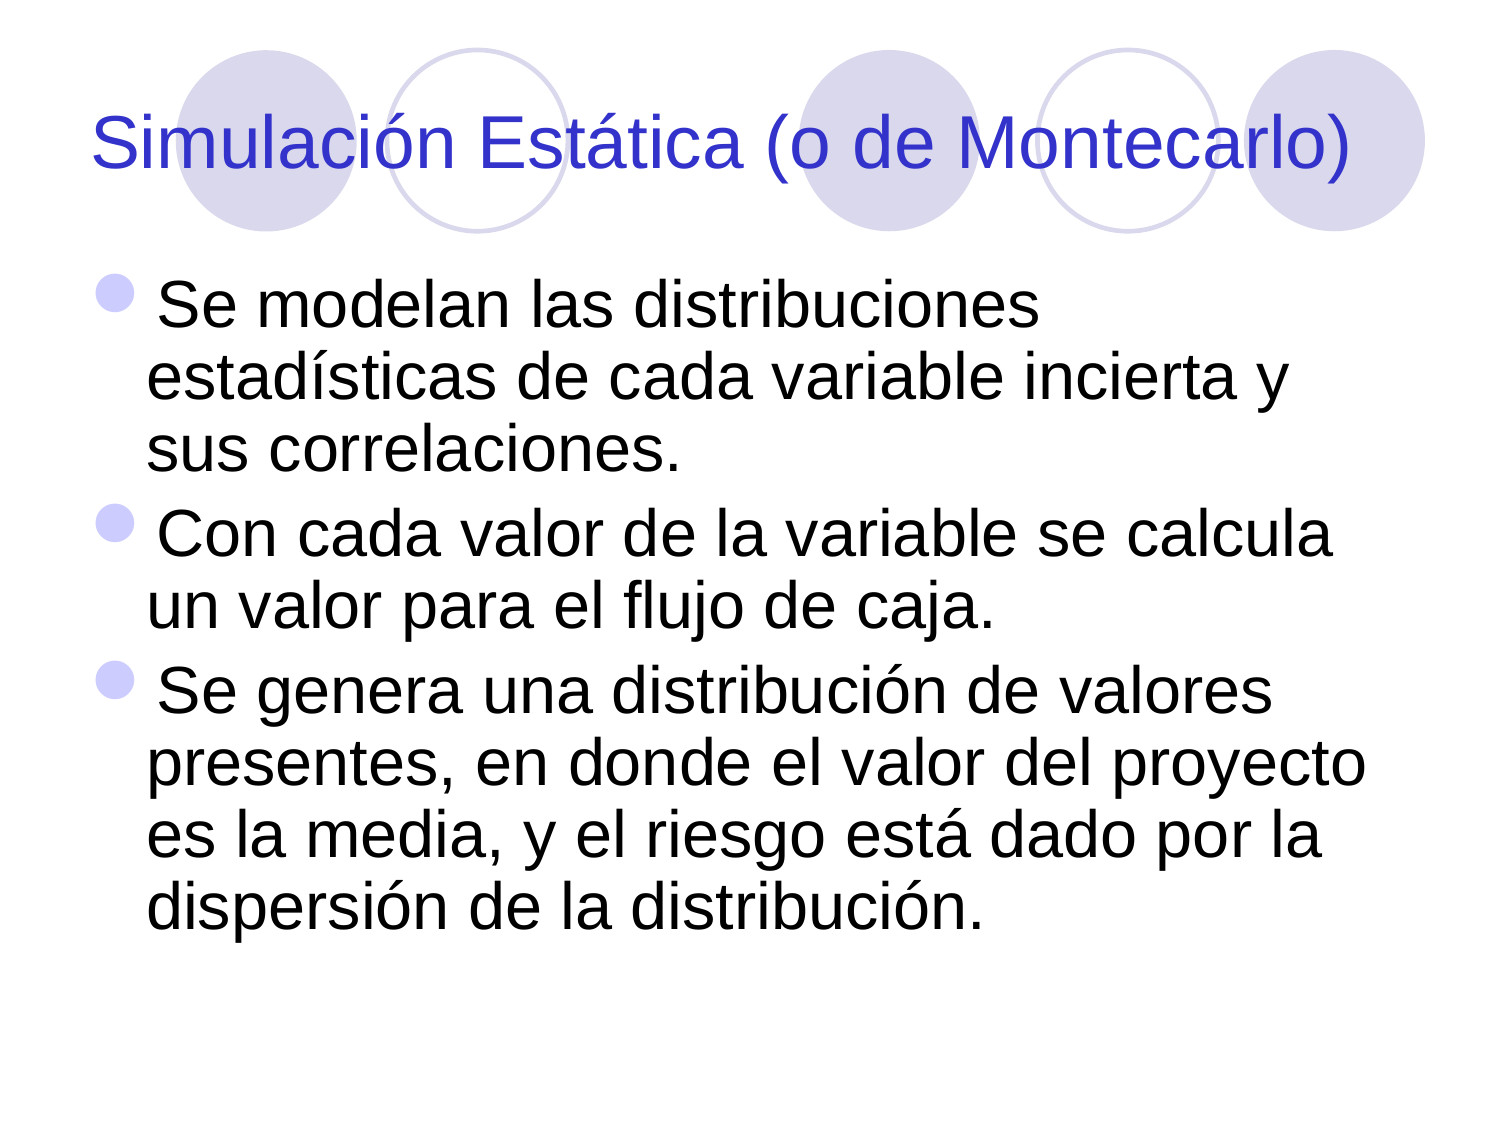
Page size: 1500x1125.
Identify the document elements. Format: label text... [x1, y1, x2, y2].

list Se modelan las distribuciones estadísticas de cada variable incierta y sus correlaciones. Con cada valor de la variable se calcula un valor para el flujo de caja. Se genera una distribución de valores presentes, en donde el valor del proyecto es la media, y el riesgo está dado por la dispersión de la distribución. [74, 262, 1426, 1006]
title Simulación Estática (o de Montecarlo) [74, 44, 1426, 233]
